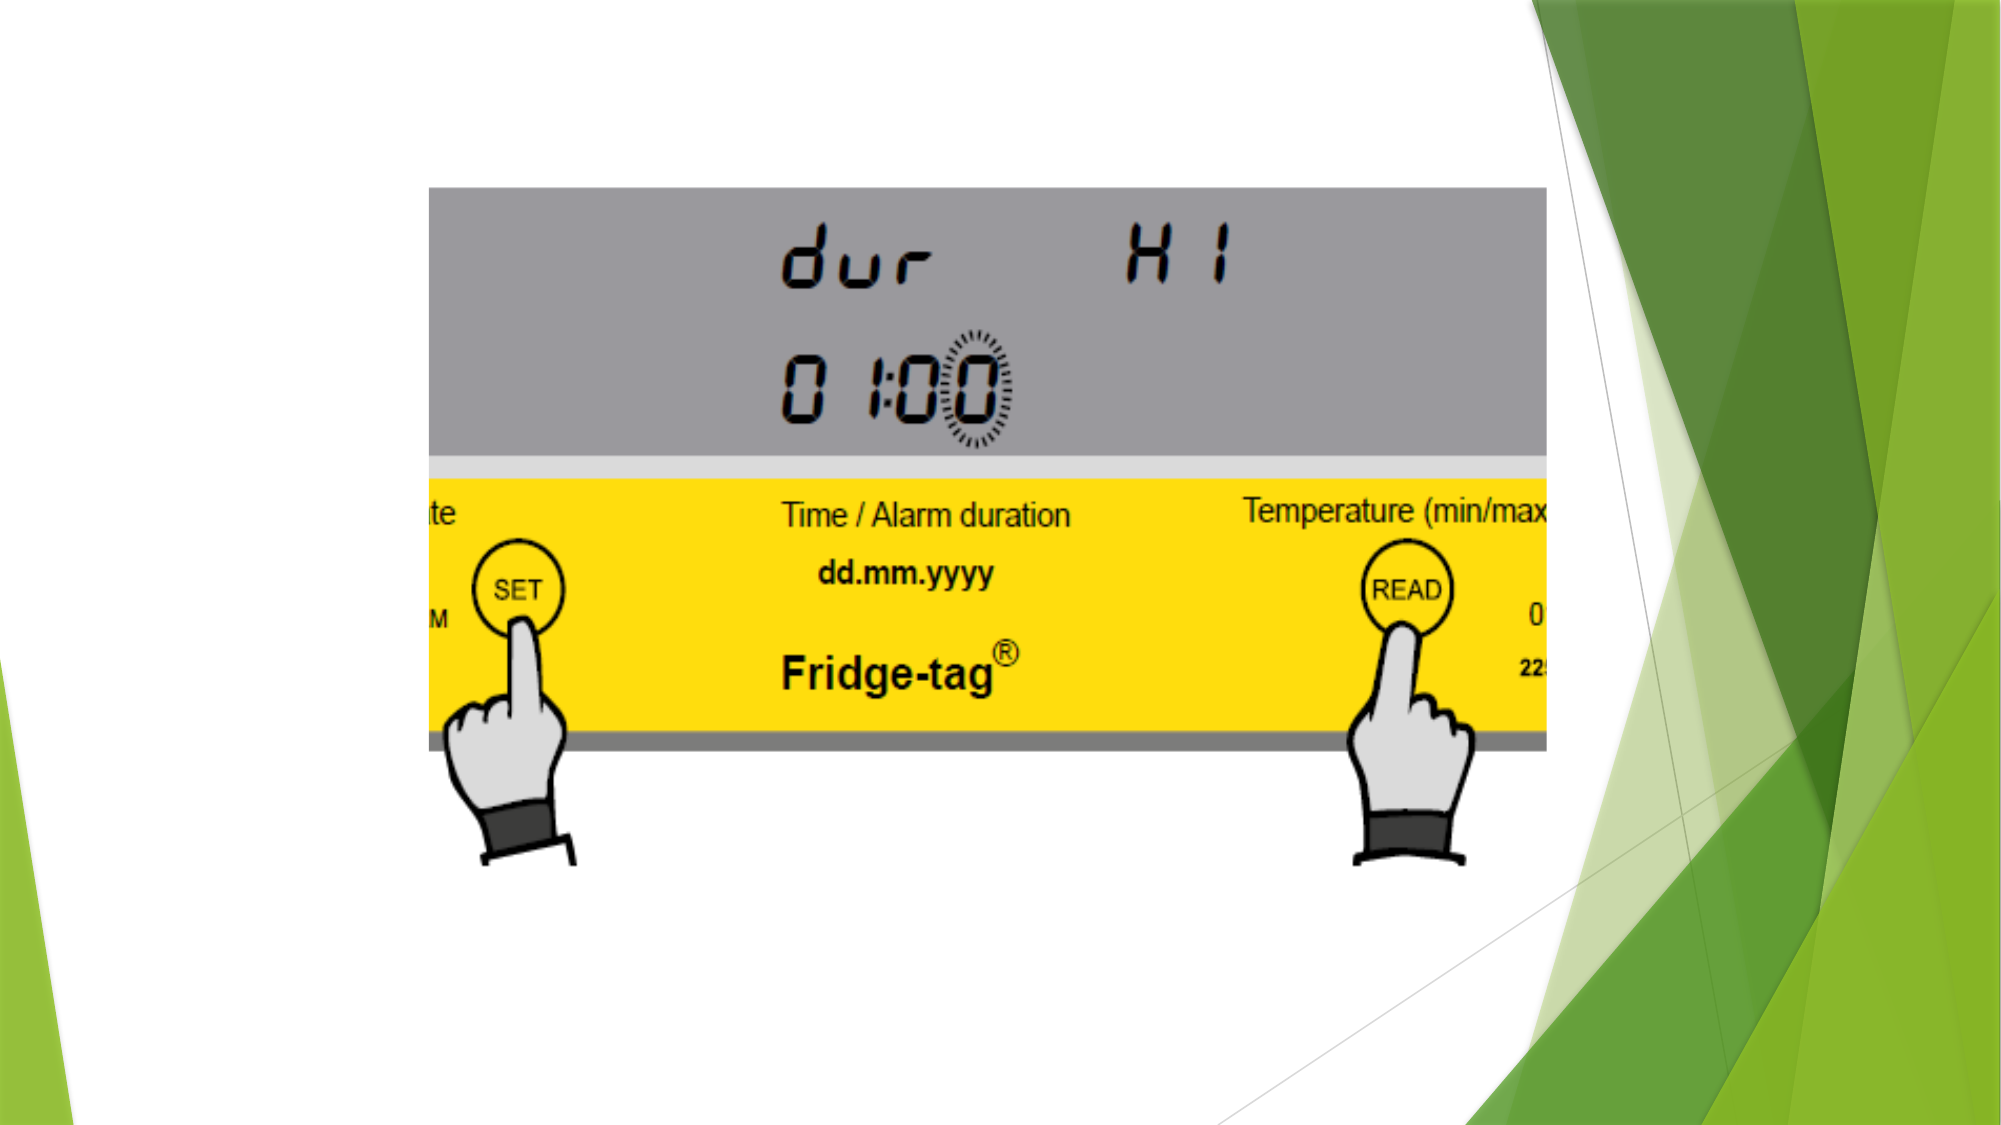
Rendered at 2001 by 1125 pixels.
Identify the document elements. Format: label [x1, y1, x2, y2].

text_box [428, 185, 1548, 890]
